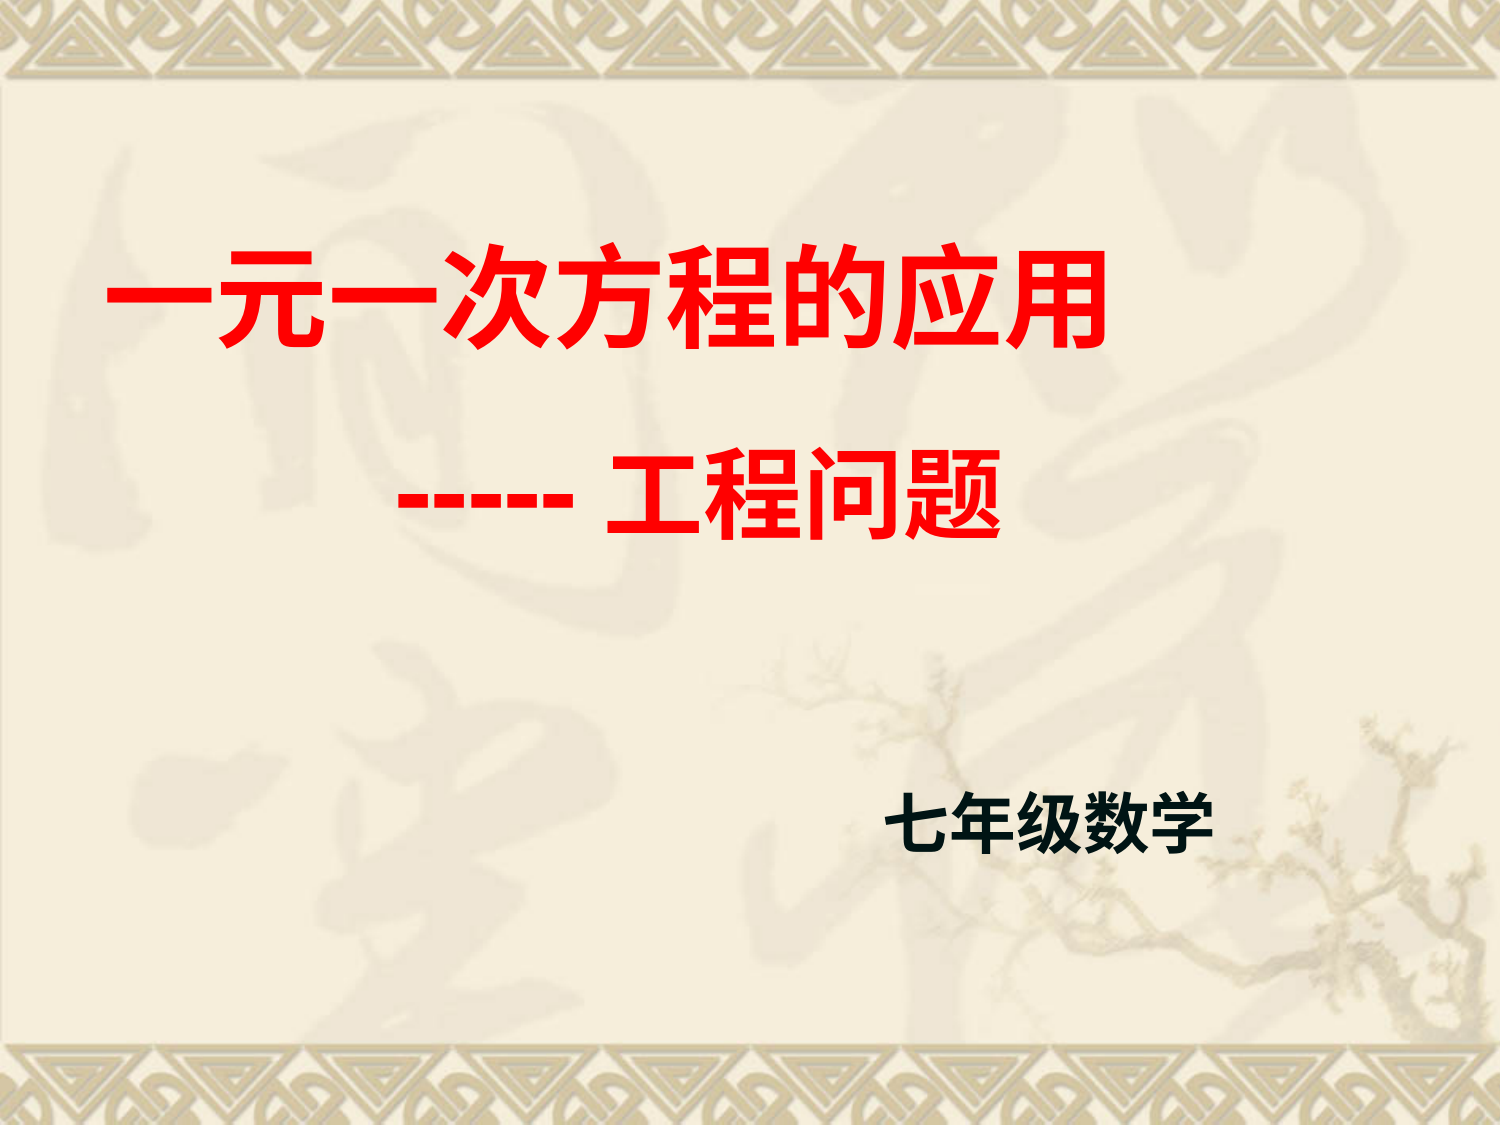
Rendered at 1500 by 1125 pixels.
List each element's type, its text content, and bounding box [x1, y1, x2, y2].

text_box 七年级数学 [868, 774, 1294, 870]
picture [0, 0, 1500, 1125]
text_box 一元一次方程的应用 -----工程问题 [88, 220, 1459, 562]
